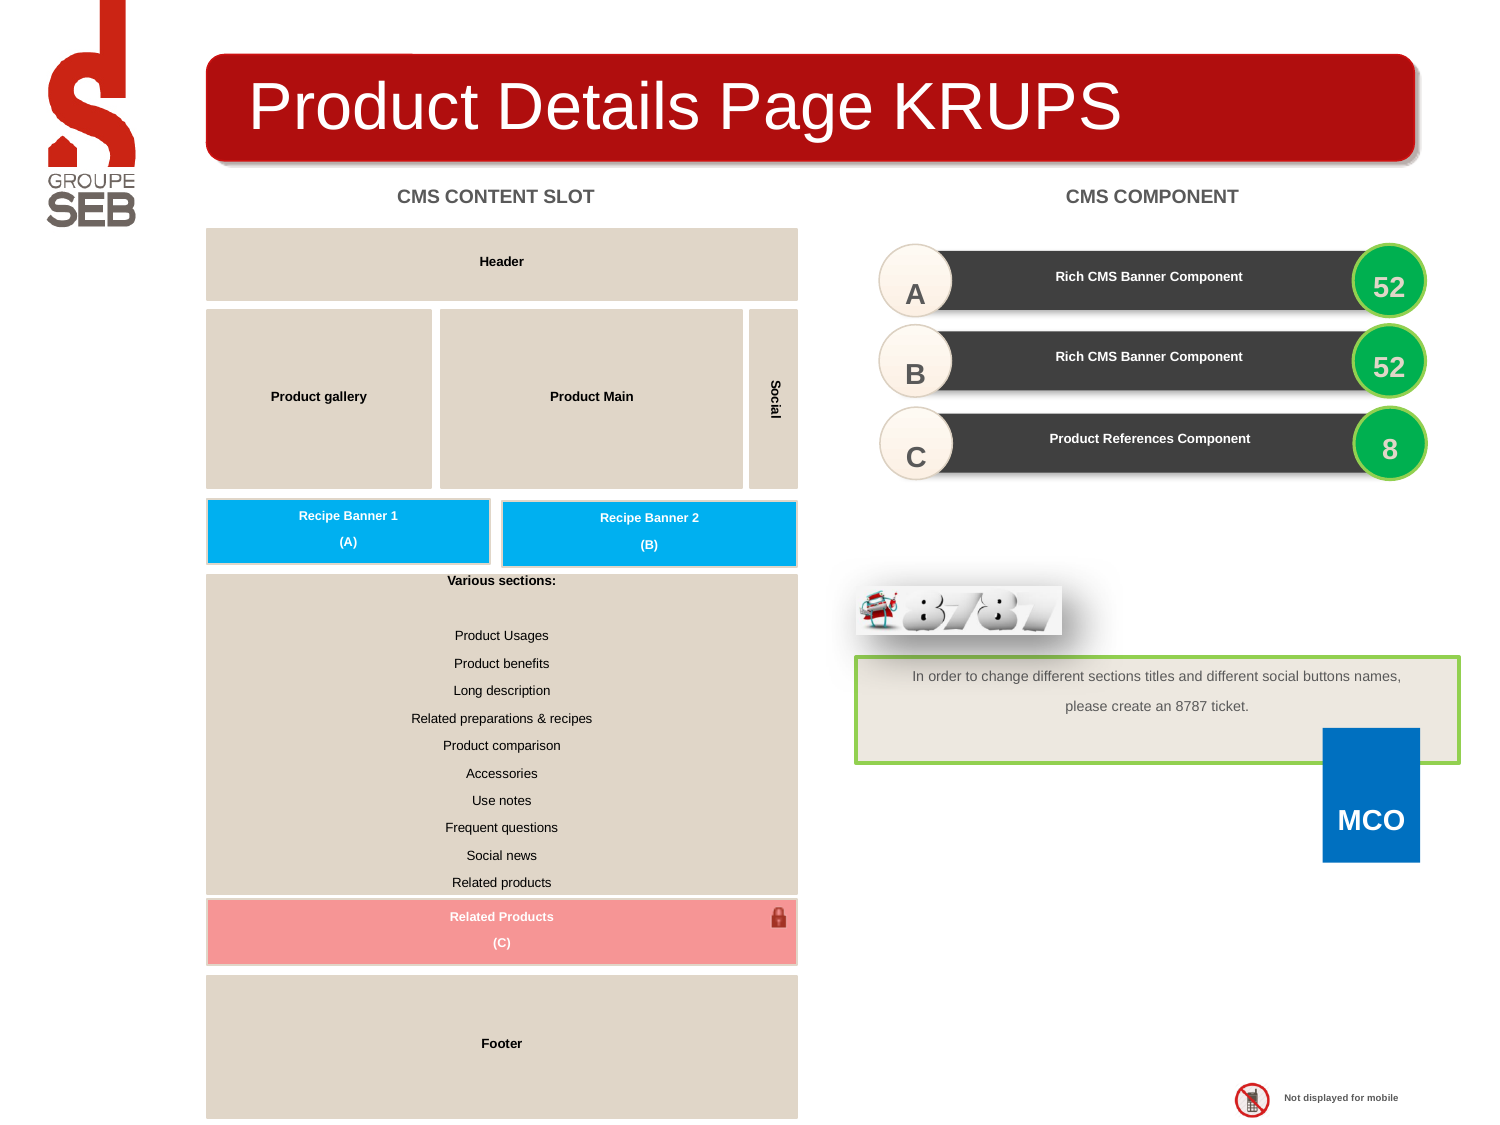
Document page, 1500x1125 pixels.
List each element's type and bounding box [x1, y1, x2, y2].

picture [0, 0, 182, 266]
text_box [879, 406, 1427, 480]
picture [1233, 1081, 1270, 1118]
picture [856, 585, 1062, 635]
text_box [500, 499, 799, 569]
text_box [204, 172, 799, 302]
text_box [856, 656, 1459, 863]
text_box [204, 573, 799, 896]
text_box [981, 172, 1324, 228]
text_box [878, 244, 1426, 317]
text_box [206, 898, 798, 966]
text_box [206, 310, 798, 489]
text_box [205, 497, 492, 567]
text_box [1270, 1082, 1500, 1117]
title [234, 56, 1400, 149]
text_box [878, 324, 1426, 398]
text_box [204, 974, 799, 1120]
